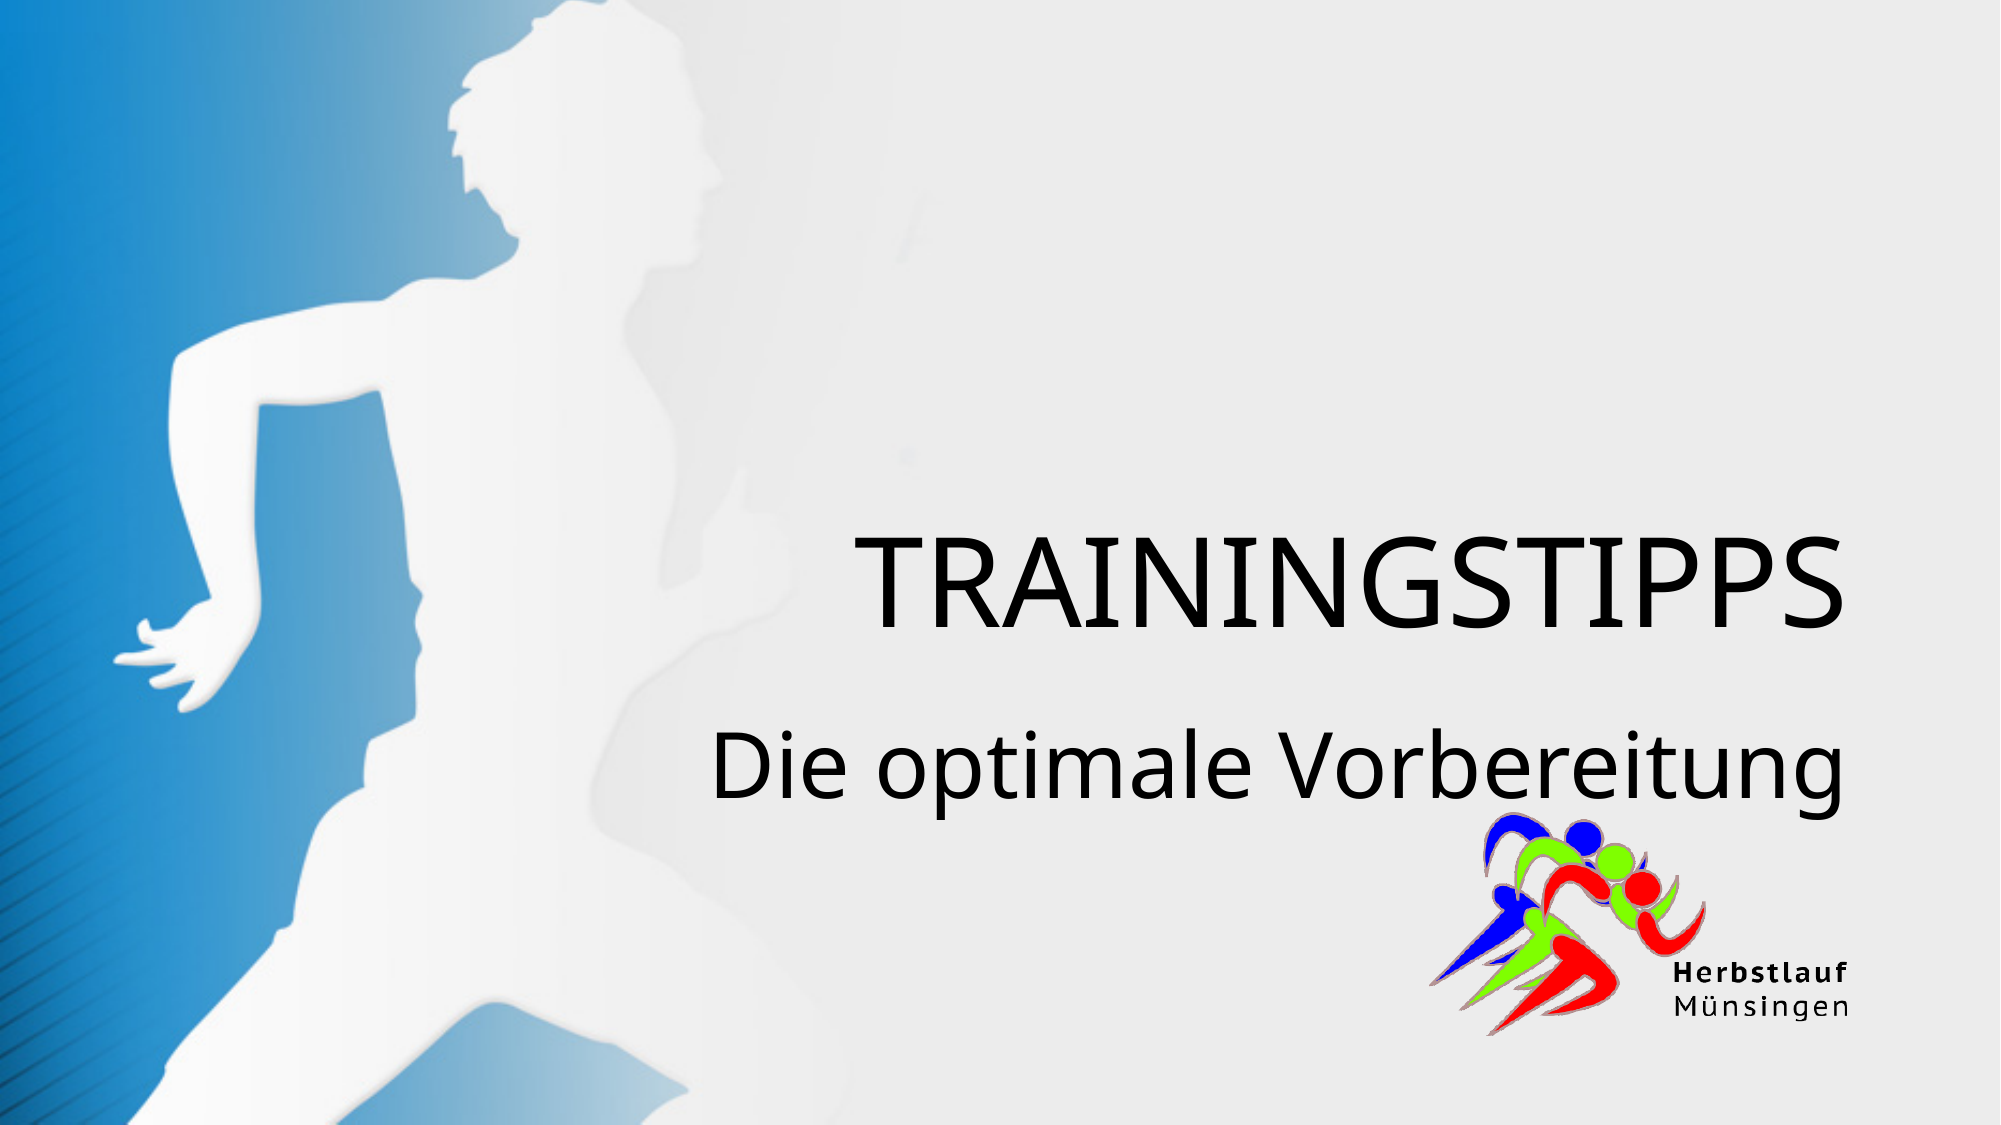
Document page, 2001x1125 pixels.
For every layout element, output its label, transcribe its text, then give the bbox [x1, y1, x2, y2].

picture [0, 0, 2001, 1125]
title TRAININGSTIPPS [798, 432, 1865, 662]
subtitle Die optimale Vorbereitung [364, 676, 1865, 949]
